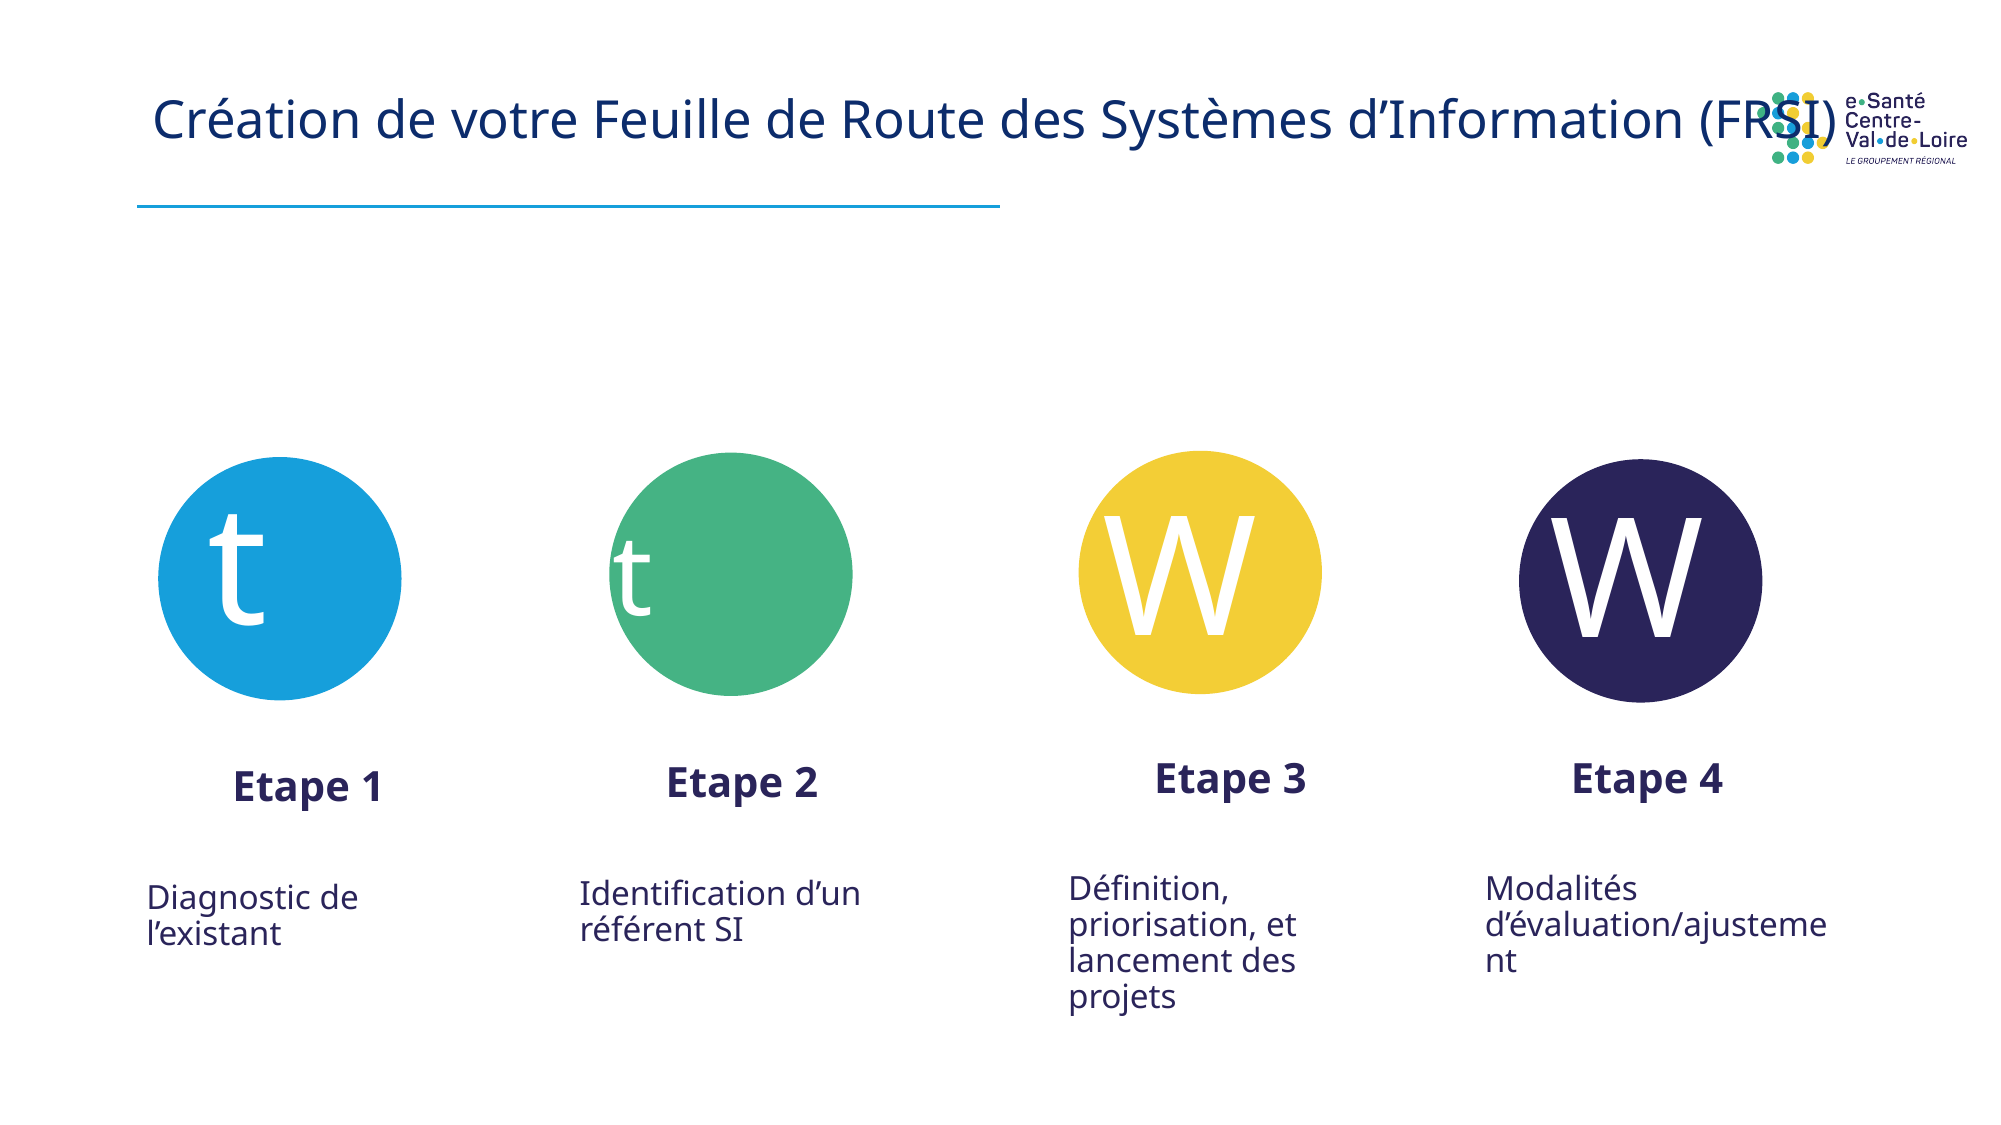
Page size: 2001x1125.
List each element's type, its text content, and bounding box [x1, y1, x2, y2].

text_box t [598, 495, 729, 645]
text_box Etape 1 [131, 752, 486, 852]
text_box W [1087, 461, 1218, 677]
title Création de votre Feuille de Route des Systèmes d’Information (FRSI) [137, 59, 1863, 184]
text_box Définition, priorisation, et lancement des projets [1053, 864, 1408, 1003]
text_box [1518, 520, 1534, 642]
text_box [1567, 679, 1715, 704]
text_box [1077, 525, 1087, 620]
text_box Diagnostic de l’existant [131, 873, 486, 1011]
text_box Etape 3 [1053, 744, 1408, 843]
text_box [157, 493, 192, 665]
text_box [193, 463, 403, 702]
text_box [1136, 449, 1323, 696]
text_box W [1534, 463, 1763, 679]
picture [1863, 92, 1967, 164]
text_box [630, 451, 854, 697]
text_box Etape 4 [1470, 744, 1825, 843]
text_box Identification d’un référent SI [564, 868, 920, 1007]
text_box [1606, 458, 1675, 463]
text_box t [192, 450, 323, 666]
text_box Etape 2 [564, 748, 920, 848]
text_box Modalités d’évaluation/ajustement [1470, 864, 1863, 1003]
